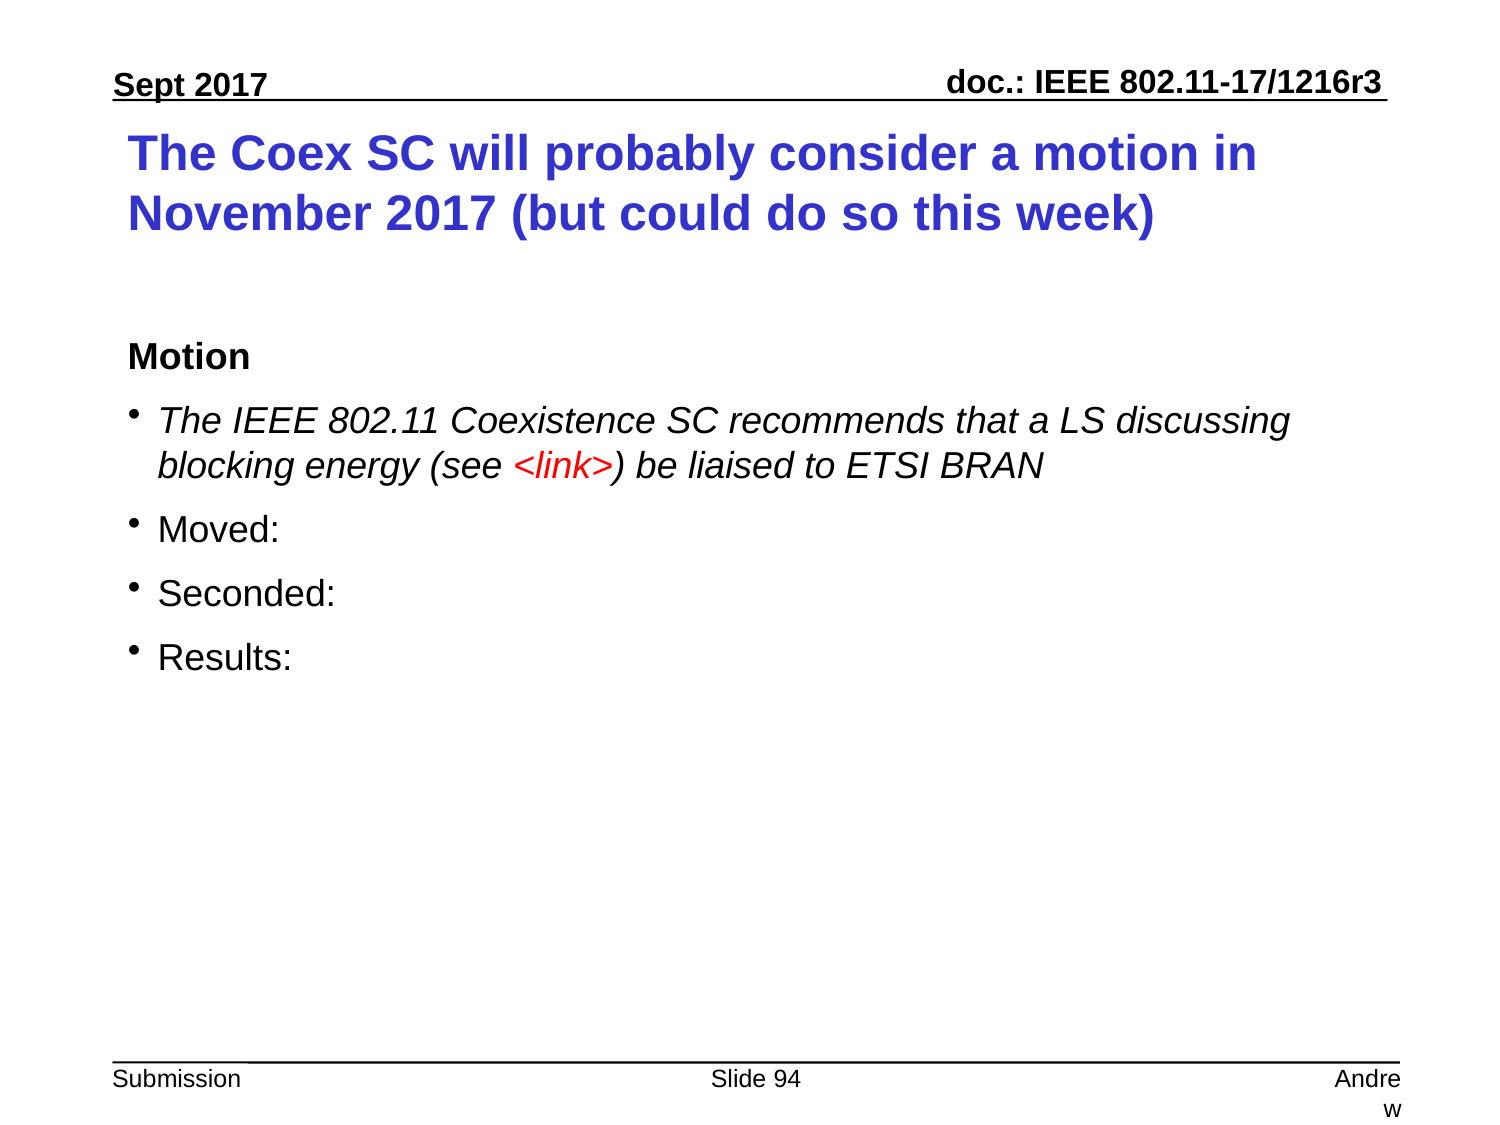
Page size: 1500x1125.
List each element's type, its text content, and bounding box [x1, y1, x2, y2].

footer Andrew Myles, Cisco [1320, 1061, 1402, 1093]
slide_number Slide 94 [709, 1061, 803, 1093]
list Motion The IEEE 802.11 Coexistence SC recommends that a LS discussing blocking energy (see <link>) be liaised to ETSI BRAN Moved: Seconded: Results: [112, 324, 1388, 1000]
title The Coex SC will probably consider a motion in November 2017 (but could do so this week) [112, 112, 1388, 288]
